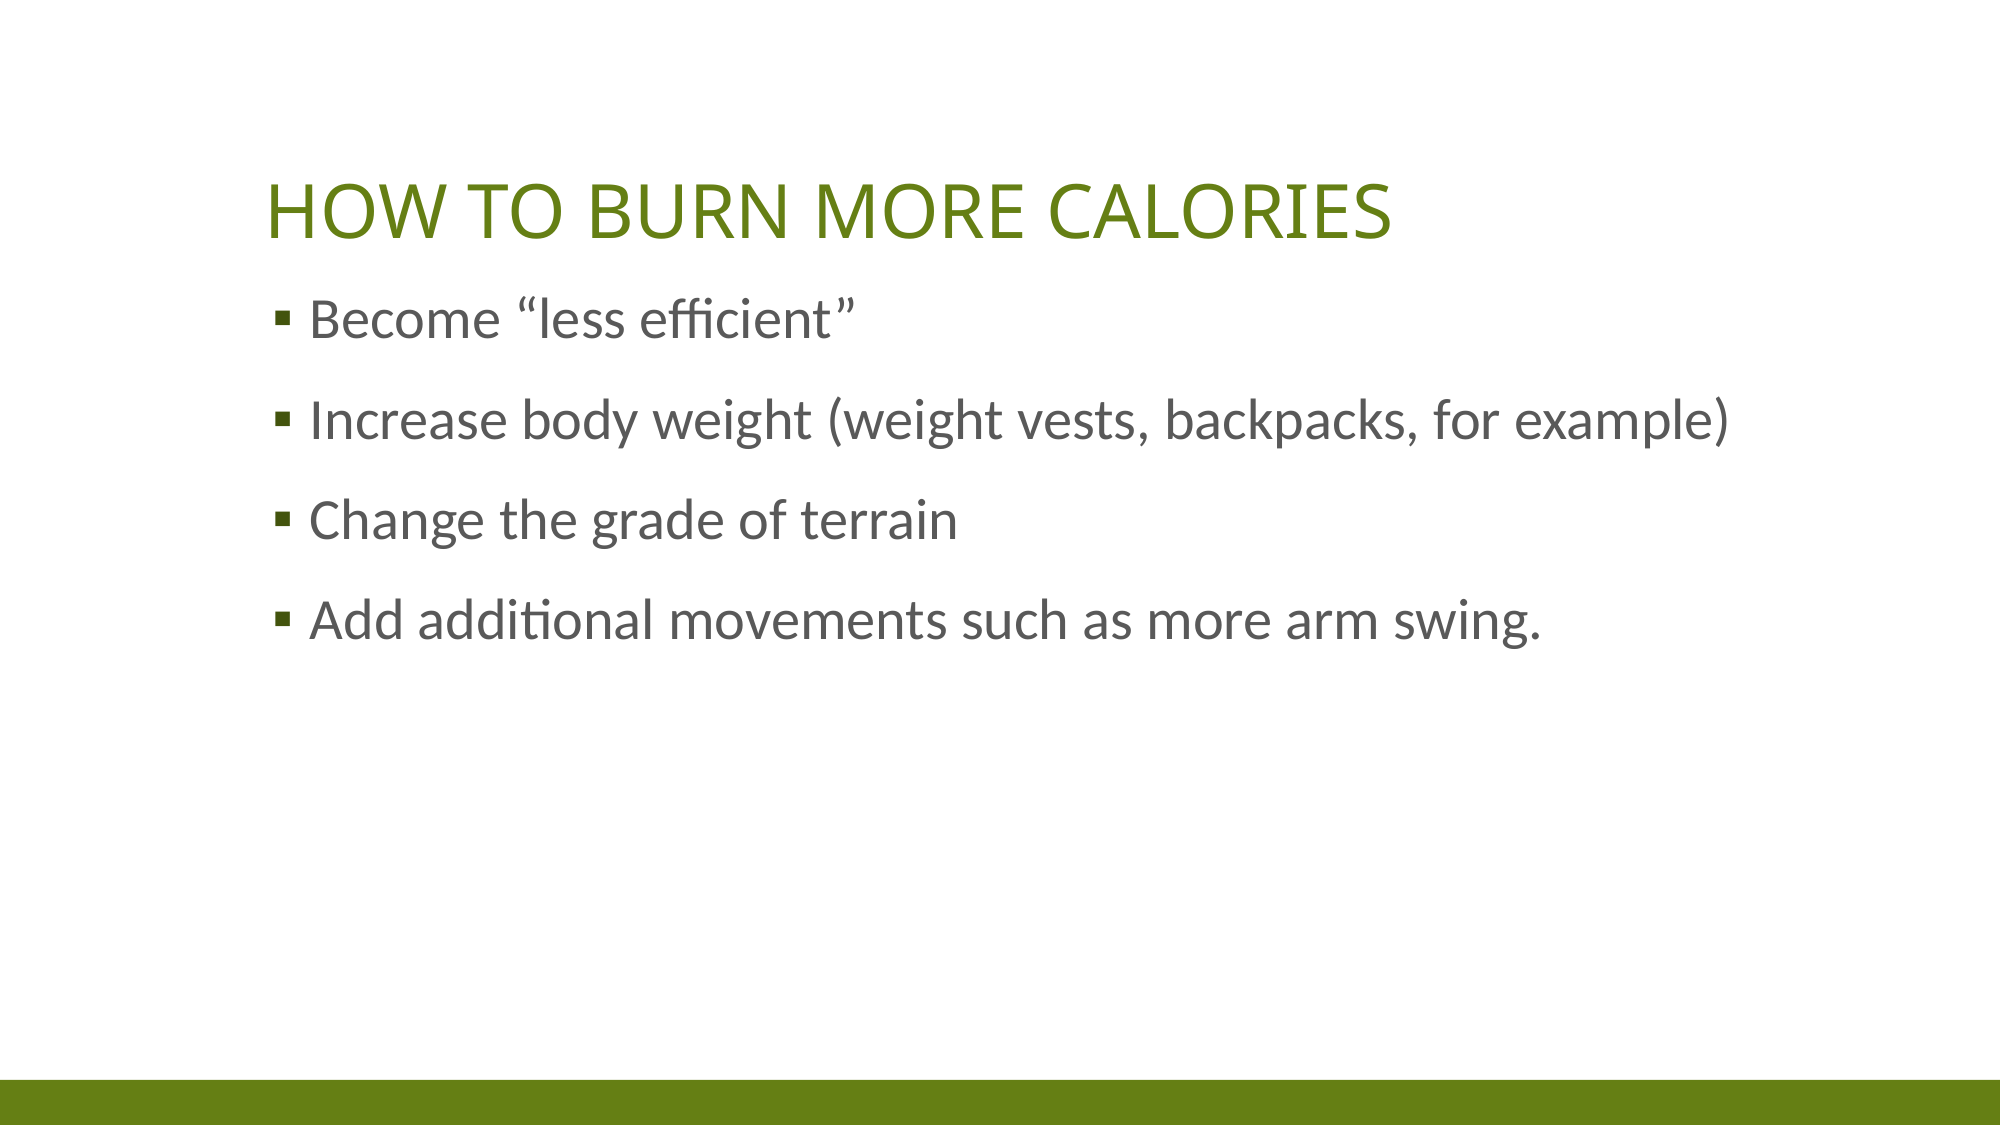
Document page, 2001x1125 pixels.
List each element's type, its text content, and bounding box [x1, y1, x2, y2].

list Become “less efficient” Increase body weight (weight vests, backpacks, for example) Change the grade of terrain Add additional movements such as more arm swing. [249, 281, 1750, 1013]
title How to burn more calories [249, 75, 1750, 263]
